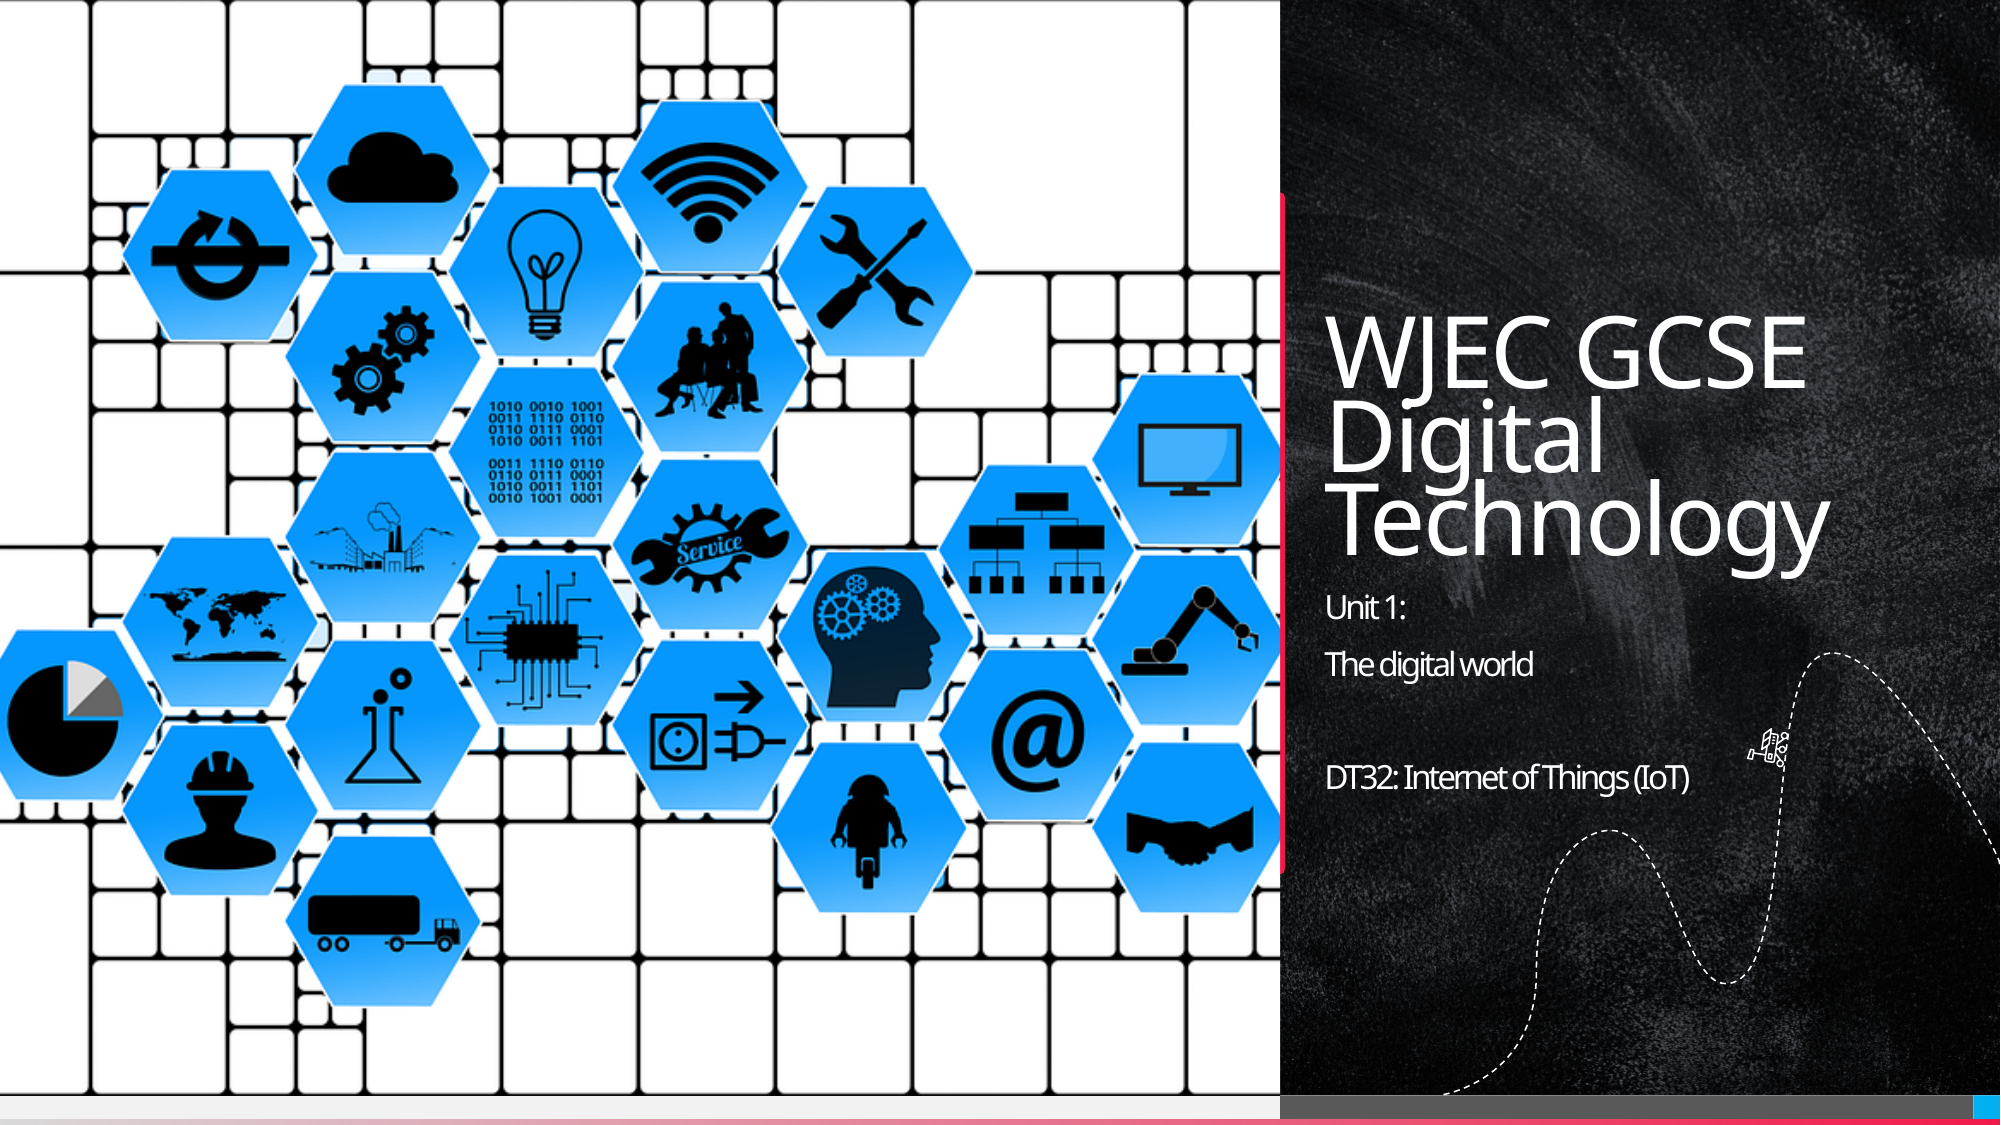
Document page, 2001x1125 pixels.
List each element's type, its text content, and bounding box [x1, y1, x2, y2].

text_box [1746, 728, 1789, 768]
subtitle Unit 1: The digital world DT32: Internet of Things (IoT) [1324, 590, 1941, 853]
picture [0, 0, 1281, 1096]
title WJEC GCSE Digital Technology [1324, 321, 1942, 576]
